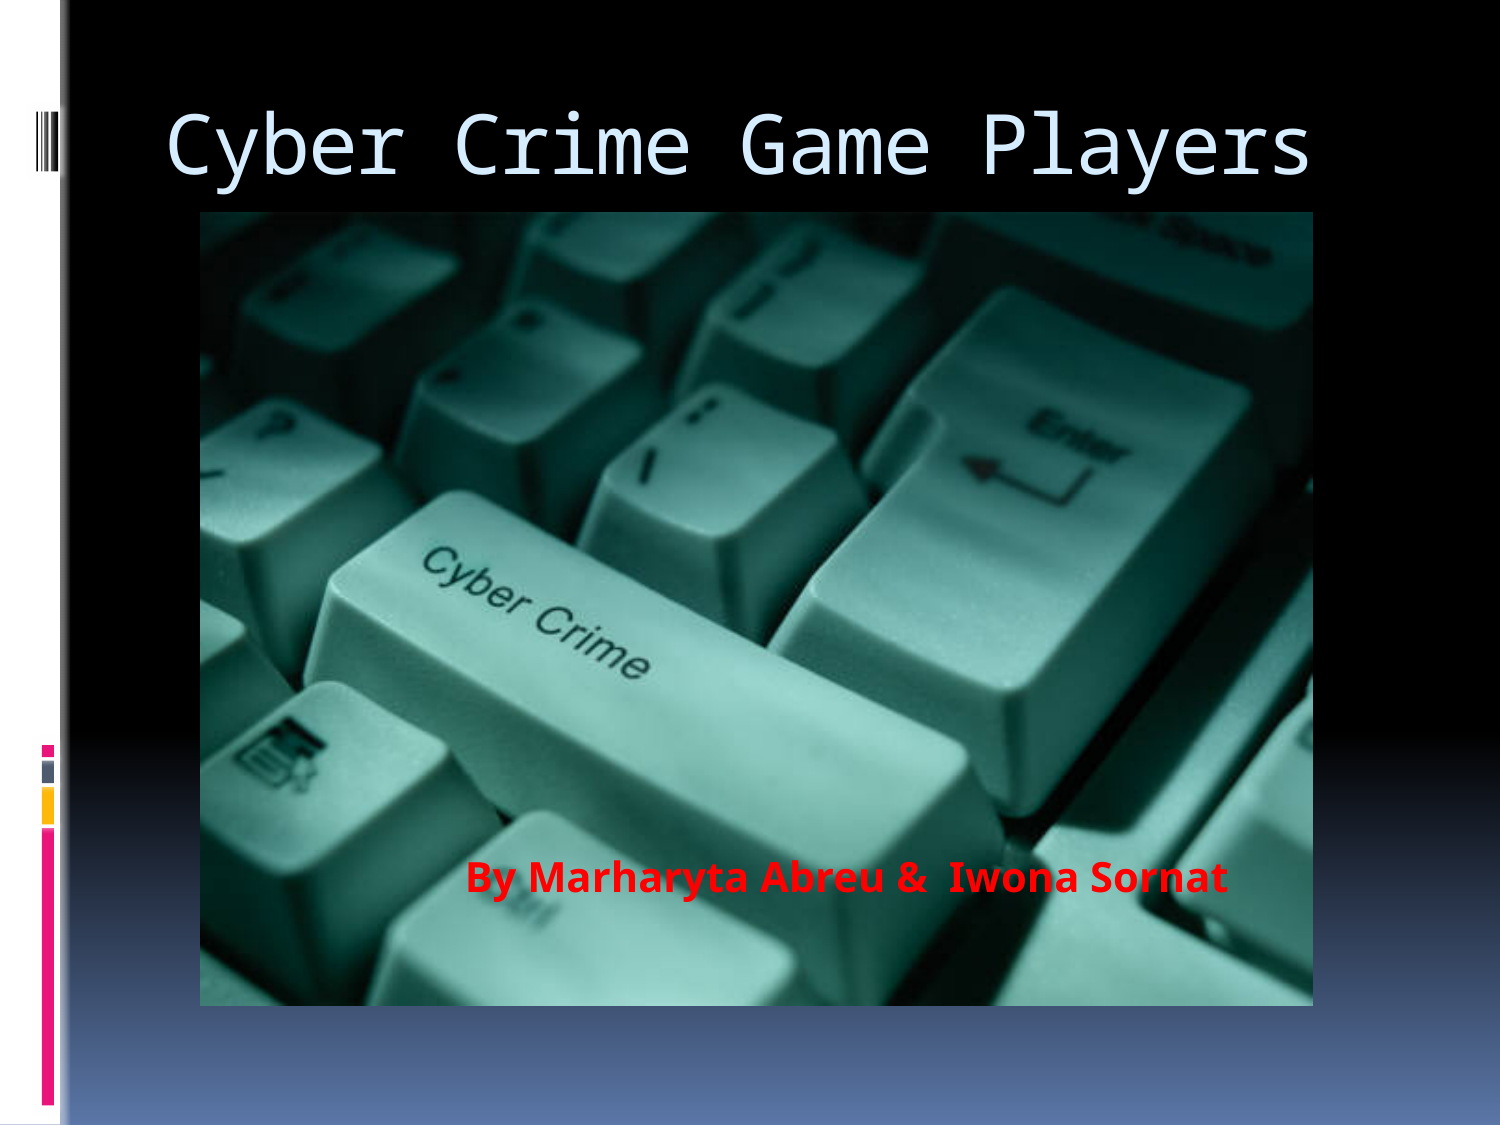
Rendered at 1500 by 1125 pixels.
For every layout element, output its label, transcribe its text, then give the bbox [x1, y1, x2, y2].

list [199, 211, 1313, 1007]
title Cyber Crime Game Players [150, 83, 1425, 234]
